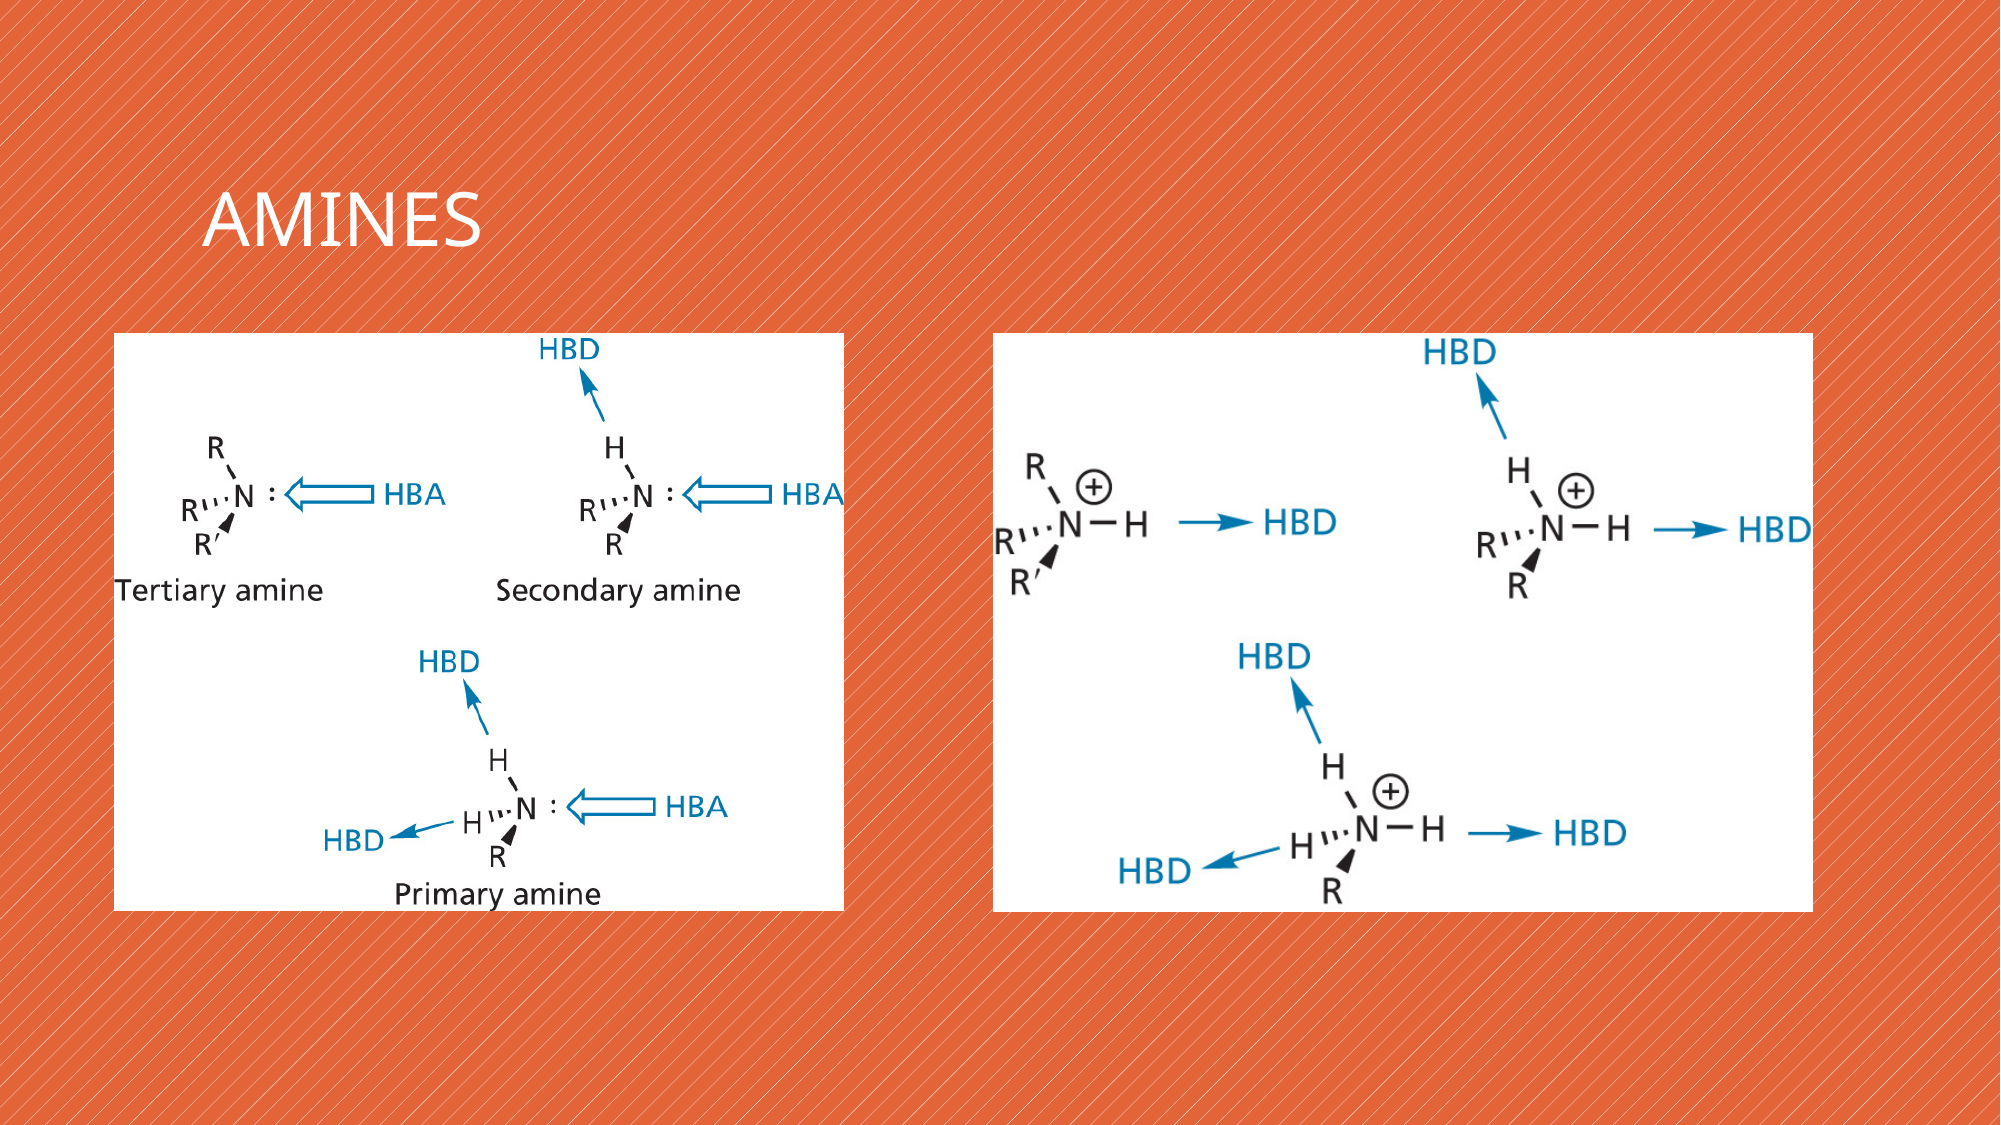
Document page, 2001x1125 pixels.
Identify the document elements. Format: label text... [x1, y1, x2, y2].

title Amines [187, 101, 1813, 344]
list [113, 333, 844, 911]
picture [993, 332, 1813, 913]
